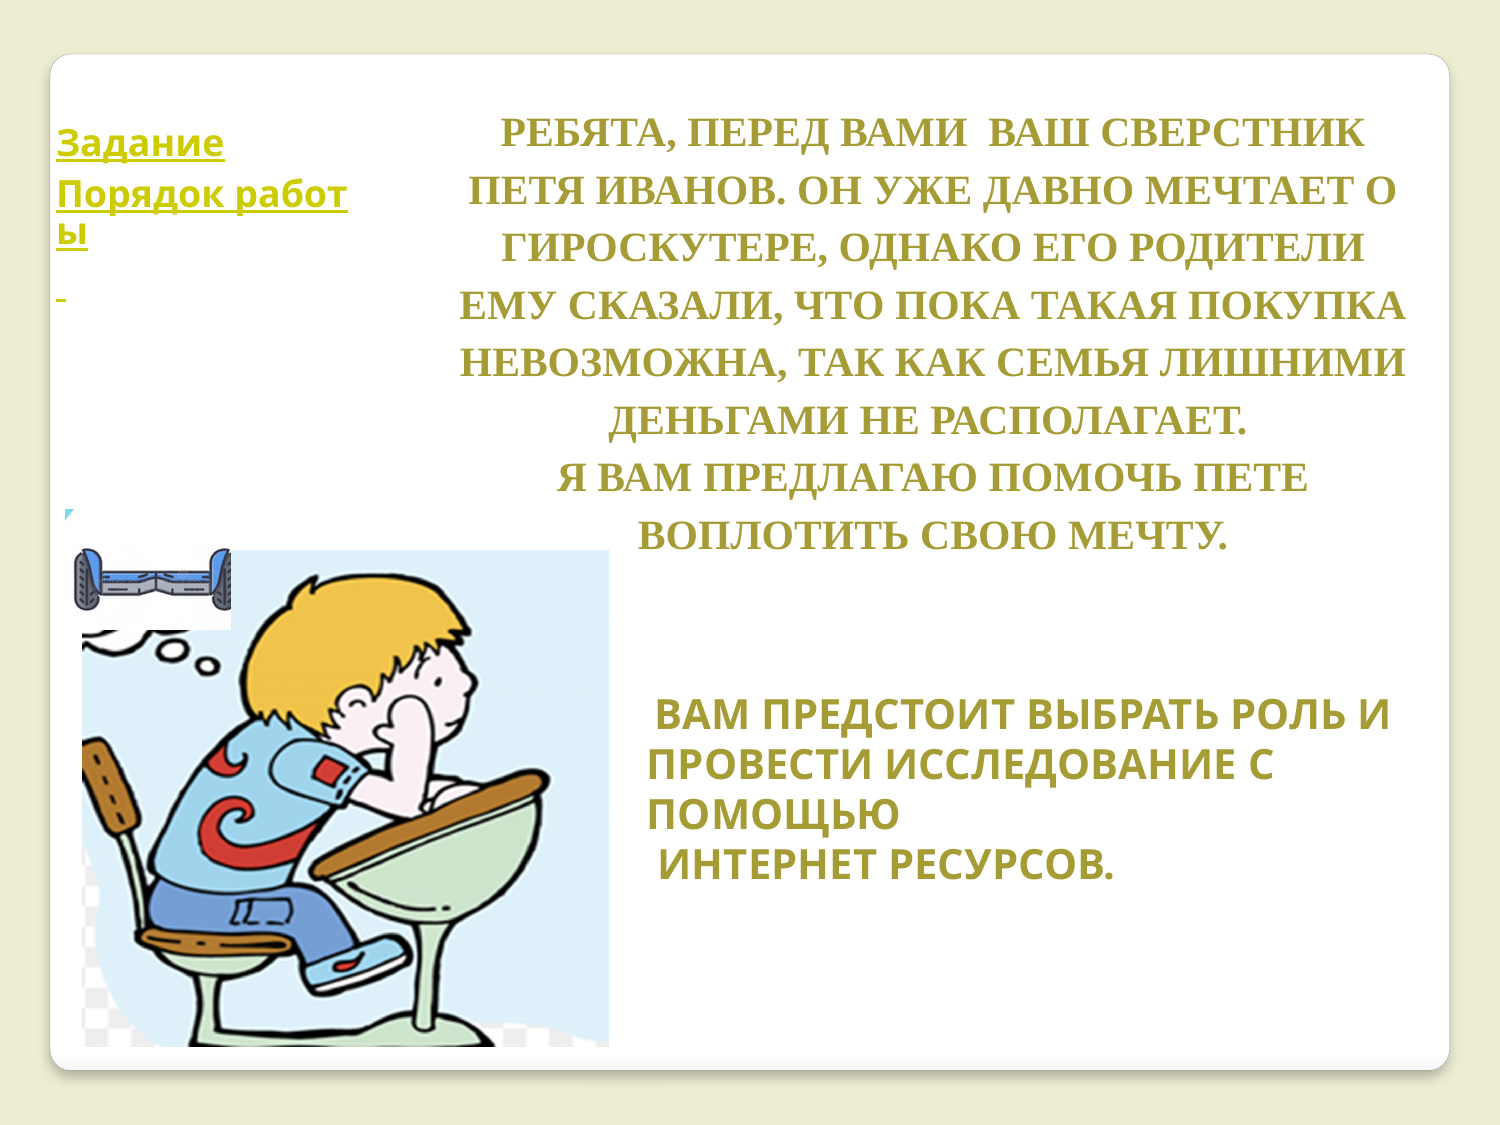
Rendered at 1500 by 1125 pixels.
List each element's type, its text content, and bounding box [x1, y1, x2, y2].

picture [65, 509, 609, 1048]
text_box Ребята, перед вами ваш сверстник Петя Иванов. Он уже давно мечтает о гироскутере, однако его родители ему сказали, что пока такая покупка невозможна, так как семья лишними деньгами не располагает. Я вам предлагаю помочь Пете воплотить свою мечту. [442, 89, 1424, 566]
text_box Задание Порядок работы [41, 66, 384, 280]
text_box Вам предстоит выбрать роль и провести исследование с помощью интернет ресурсов. [631, 680, 1424, 896]
